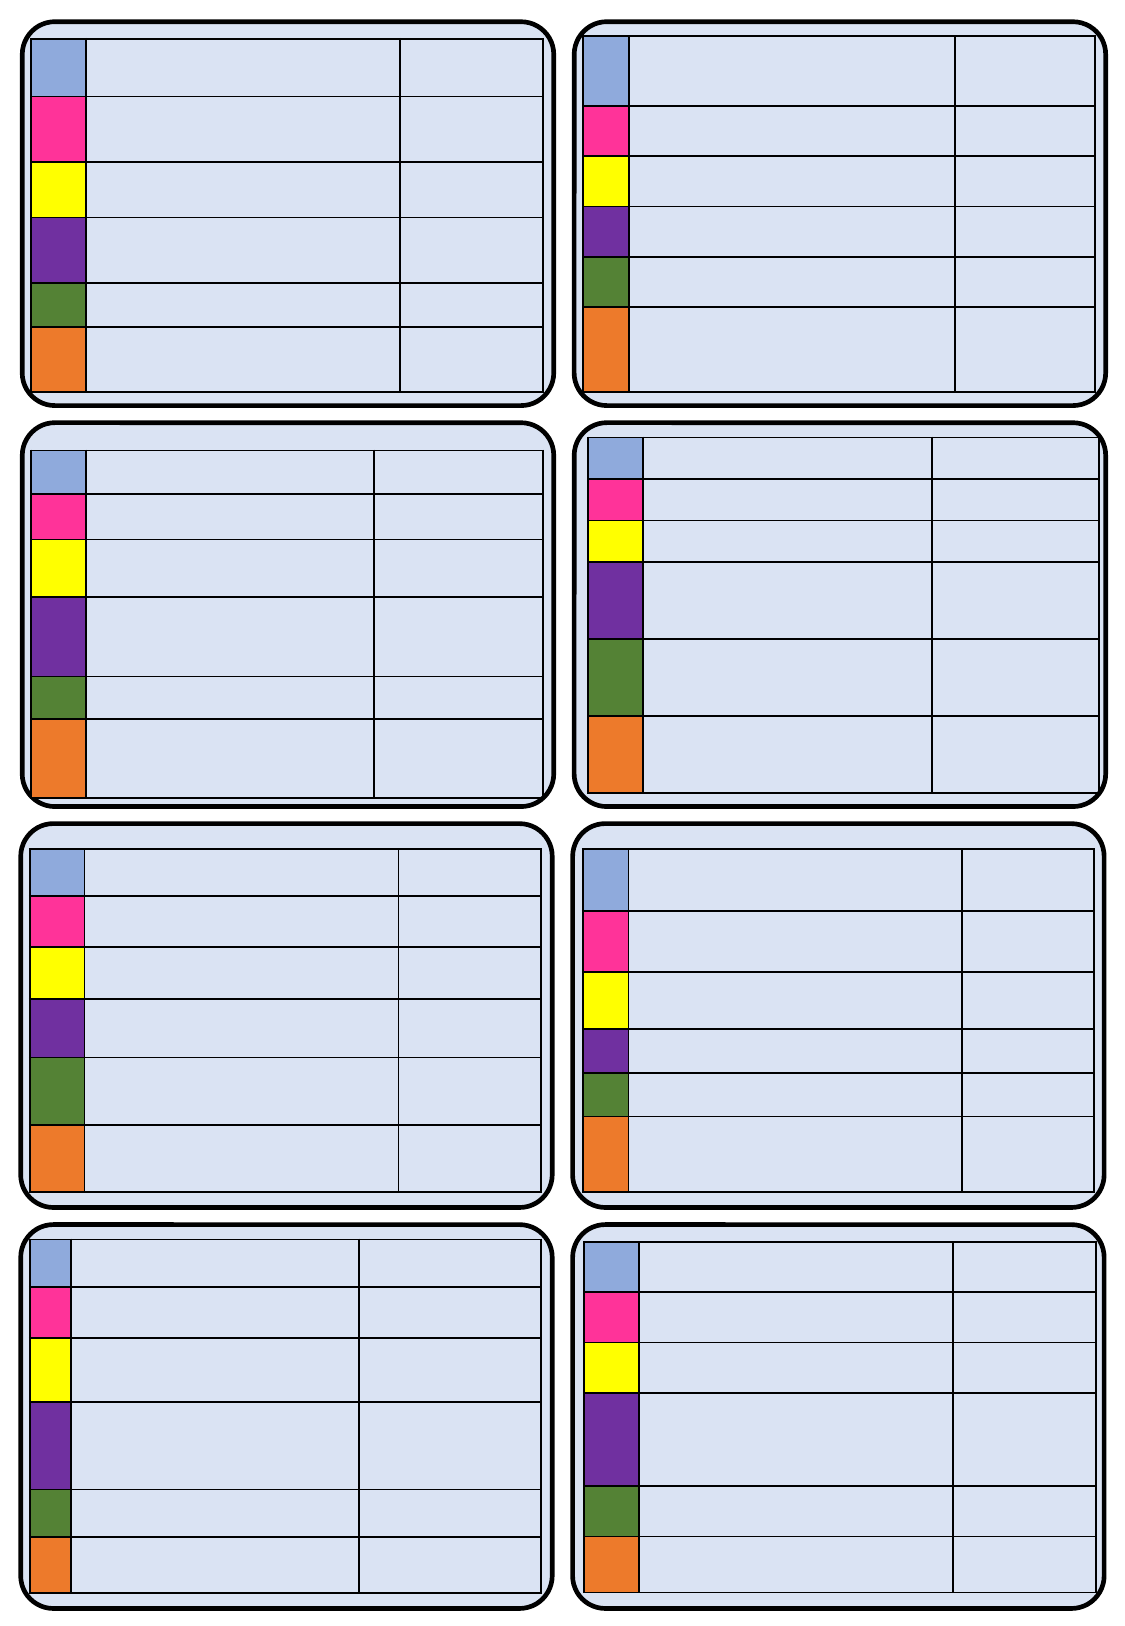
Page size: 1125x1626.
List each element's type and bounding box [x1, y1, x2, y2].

table_cell [375, 598, 542, 676]
table_header [375, 451, 542, 493]
table_header [629, 850, 961, 910]
table_cell [399, 897, 540, 946]
table_cell [360, 1288, 540, 1337]
table_cell [360, 1538, 540, 1592]
table_header [32, 451, 85, 493]
table_cell [401, 97, 542, 161]
table_cell [640, 1394, 952, 1485]
table_cell [589, 521, 642, 561]
table_cell [72, 1538, 358, 1592]
table_cell [72, 1490, 358, 1536]
table_cell [956, 157, 1094, 206]
text_box [571, 822, 1106, 1209]
table_header [85, 850, 398, 895]
table_cell [640, 1293, 952, 1342]
table_cell [584, 912, 628, 971]
table_header [963, 850, 1093, 910]
table_cell [32, 540, 85, 596]
table_header [584, 37, 628, 105]
table_cell [954, 1293, 1095, 1342]
table_header [956, 37, 1094, 105]
table_header [31, 1240, 70, 1286]
table_cell [399, 1058, 540, 1124]
table_cell [399, 948, 540, 998]
table_cell [644, 717, 931, 792]
table_cell [644, 563, 931, 638]
table_cell [32, 598, 85, 676]
text_box [573, 20, 1107, 407]
table_cell [401, 328, 542, 391]
table_cell [375, 720, 542, 797]
table_cell [399, 1126, 540, 1191]
table_cell [963, 1074, 1093, 1116]
table_header [585, 1243, 638, 1291]
table_cell [72, 1339, 358, 1401]
table_cell [956, 107, 1094, 155]
table_cell [31, 1288, 70, 1337]
table_header [87, 451, 373, 493]
table_cell [589, 480, 642, 520]
table_cell [584, 1117, 628, 1191]
table_header [589, 438, 642, 478]
table_header [32, 40, 85, 96]
table_cell [32, 284, 85, 326]
table_header [87, 40, 399, 96]
table_cell [585, 1537, 638, 1592]
table_cell [32, 677, 85, 718]
table_cell [85, 1126, 398, 1191]
table_cell [401, 284, 542, 326]
text_box [21, 20, 555, 407]
table_header [640, 1243, 952, 1291]
table_cell [954, 1394, 1095, 1485]
table_cell [31, 1058, 84, 1124]
table_cell [85, 1000, 398, 1057]
table_cell [31, 1126, 84, 1191]
table_cell [85, 1058, 398, 1124]
table_cell [87, 540, 373, 596]
table_cell [644, 521, 931, 561]
table_cell [87, 97, 399, 161]
table_cell [32, 720, 85, 797]
table_cell [963, 1030, 1093, 1072]
table_cell [87, 163, 399, 217]
table_cell [31, 897, 84, 946]
table_cell [87, 218, 399, 282]
table_cell [87, 598, 373, 676]
table_cell [399, 1000, 540, 1057]
table_cell [584, 207, 628, 256]
table_cell [589, 640, 642, 715]
table_header [399, 850, 540, 895]
table_header [630, 37, 954, 105]
table_cell [630, 258, 954, 306]
table_cell [589, 717, 642, 792]
table_cell [585, 1394, 638, 1485]
table_cell [31, 1538, 70, 1592]
table_cell [584, 258, 628, 306]
table_cell [644, 480, 931, 520]
table_header [72, 1240, 358, 1286]
table_header [584, 850, 628, 910]
table_cell [630, 308, 954, 391]
table_cell [401, 163, 542, 217]
table_cell [87, 495, 373, 539]
table_cell [401, 218, 542, 282]
table_cell [954, 1343, 1095, 1392]
table_cell [956, 308, 1094, 391]
table_header [954, 1243, 1095, 1291]
table_cell [87, 328, 399, 391]
table_cell [584, 1030, 628, 1072]
table_cell [31, 948, 84, 998]
table_cell [32, 218, 85, 282]
table_cell [933, 480, 1098, 520]
table_cell [87, 677, 373, 718]
table_cell [933, 563, 1098, 638]
table_cell [954, 1537, 1095, 1592]
table_cell [31, 1490, 70, 1536]
table_cell [640, 1487, 952, 1536]
table_cell [933, 717, 1098, 792]
table_cell [644, 640, 931, 715]
table_cell [32, 495, 85, 539]
table_cell [629, 1030, 961, 1072]
table_header [31, 850, 84, 895]
table_cell [630, 107, 954, 155]
table_cell [32, 163, 85, 217]
table_cell [640, 1343, 952, 1392]
table_cell [963, 1117, 1093, 1191]
table_cell [31, 1000, 84, 1057]
table_header [644, 438, 931, 478]
table_header [360, 1240, 540, 1286]
table_cell [584, 973, 628, 1028]
table_cell [360, 1403, 540, 1489]
table_cell [585, 1343, 638, 1392]
table_cell [87, 284, 399, 326]
table_cell [956, 207, 1094, 256]
table_cell [630, 157, 954, 206]
table_cell [589, 563, 642, 638]
table_cell [629, 1074, 961, 1116]
table_cell [31, 1403, 70, 1489]
text_box [573, 421, 1107, 808]
table_cell [375, 495, 542, 539]
table_cell [956, 258, 1094, 306]
table_cell [72, 1403, 358, 1489]
table_header [933, 438, 1098, 478]
table_cell [630, 207, 954, 256]
text_box [571, 1223, 1106, 1610]
table_cell [954, 1487, 1095, 1536]
text_box [19, 822, 554, 1209]
table_cell [640, 1537, 952, 1592]
table_cell [584, 107, 628, 155]
table_cell [32, 328, 85, 391]
table_cell [72, 1288, 358, 1337]
table_cell [585, 1293, 638, 1342]
table_cell [584, 1074, 628, 1116]
table_cell [85, 948, 398, 998]
table_cell [360, 1490, 540, 1536]
text_box [21, 421, 555, 808]
table_cell [584, 308, 628, 391]
table_cell [375, 677, 542, 718]
table_cell [963, 912, 1093, 971]
table_cell [584, 157, 628, 206]
table_cell [360, 1339, 540, 1401]
table_cell [629, 912, 961, 971]
table_cell [31, 1339, 70, 1401]
table_cell [933, 640, 1098, 715]
table_cell [933, 521, 1098, 561]
table_cell [85, 897, 398, 946]
table_cell [32, 97, 85, 161]
table_cell [629, 1117, 961, 1191]
text_box [19, 1223, 554, 1610]
table_cell [87, 720, 373, 797]
table_header [401, 40, 542, 96]
table_cell [375, 540, 542, 596]
table_cell [585, 1487, 638, 1536]
table_cell [963, 973, 1093, 1028]
table_cell [629, 973, 961, 1028]
